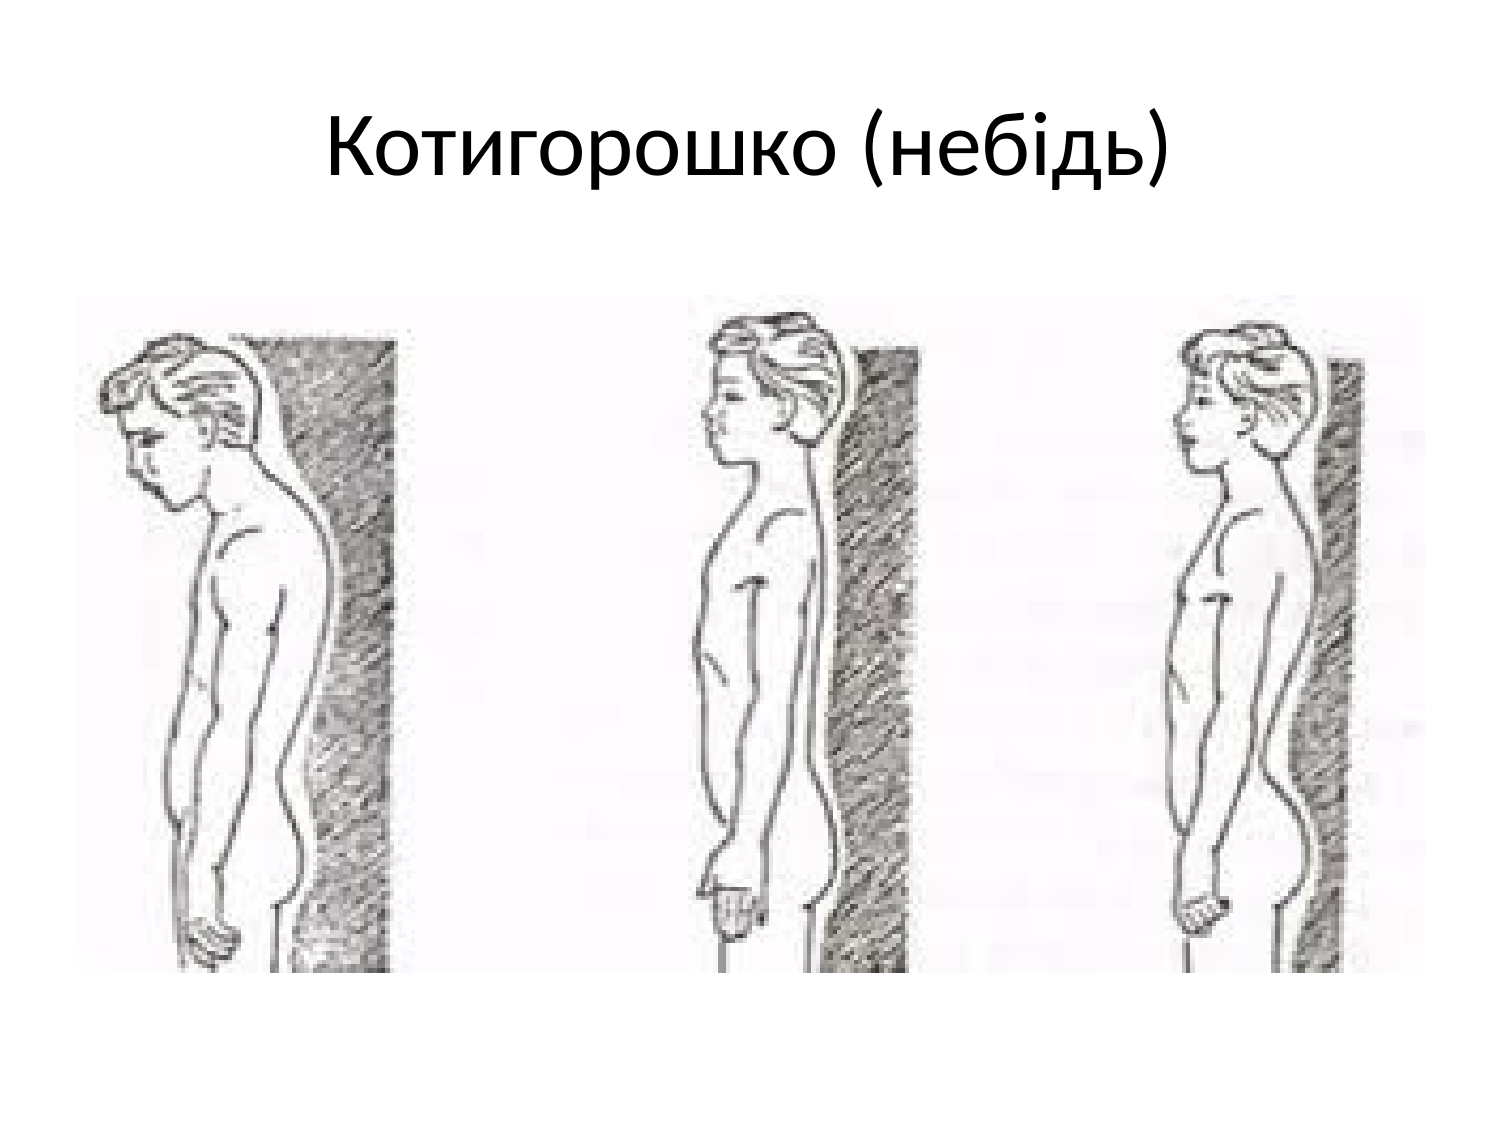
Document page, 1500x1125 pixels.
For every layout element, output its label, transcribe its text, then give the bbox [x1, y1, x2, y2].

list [74, 262, 1426, 1006]
title Котигорошко (небідь) [75, 45, 1425, 233]
